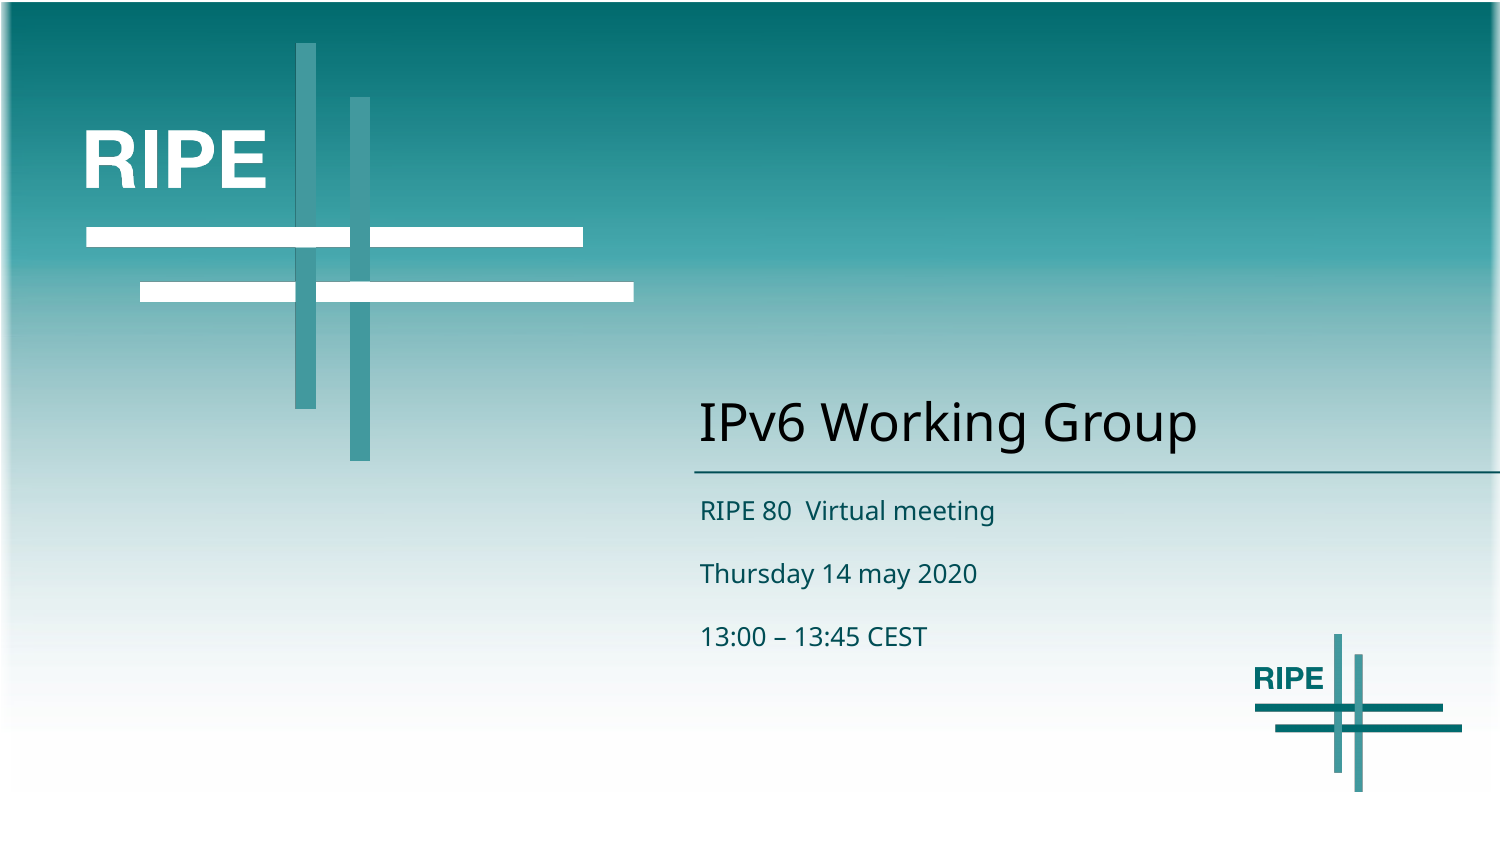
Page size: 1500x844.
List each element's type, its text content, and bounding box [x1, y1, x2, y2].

picture [11, 2, 1491, 793]
list RIPE 80 Virtual meeting Thursday 14 may 2020 13:00 – 13:45 CEST [691, 485, 1462, 726]
title IPv6 Working Group [691, 220, 1462, 461]
